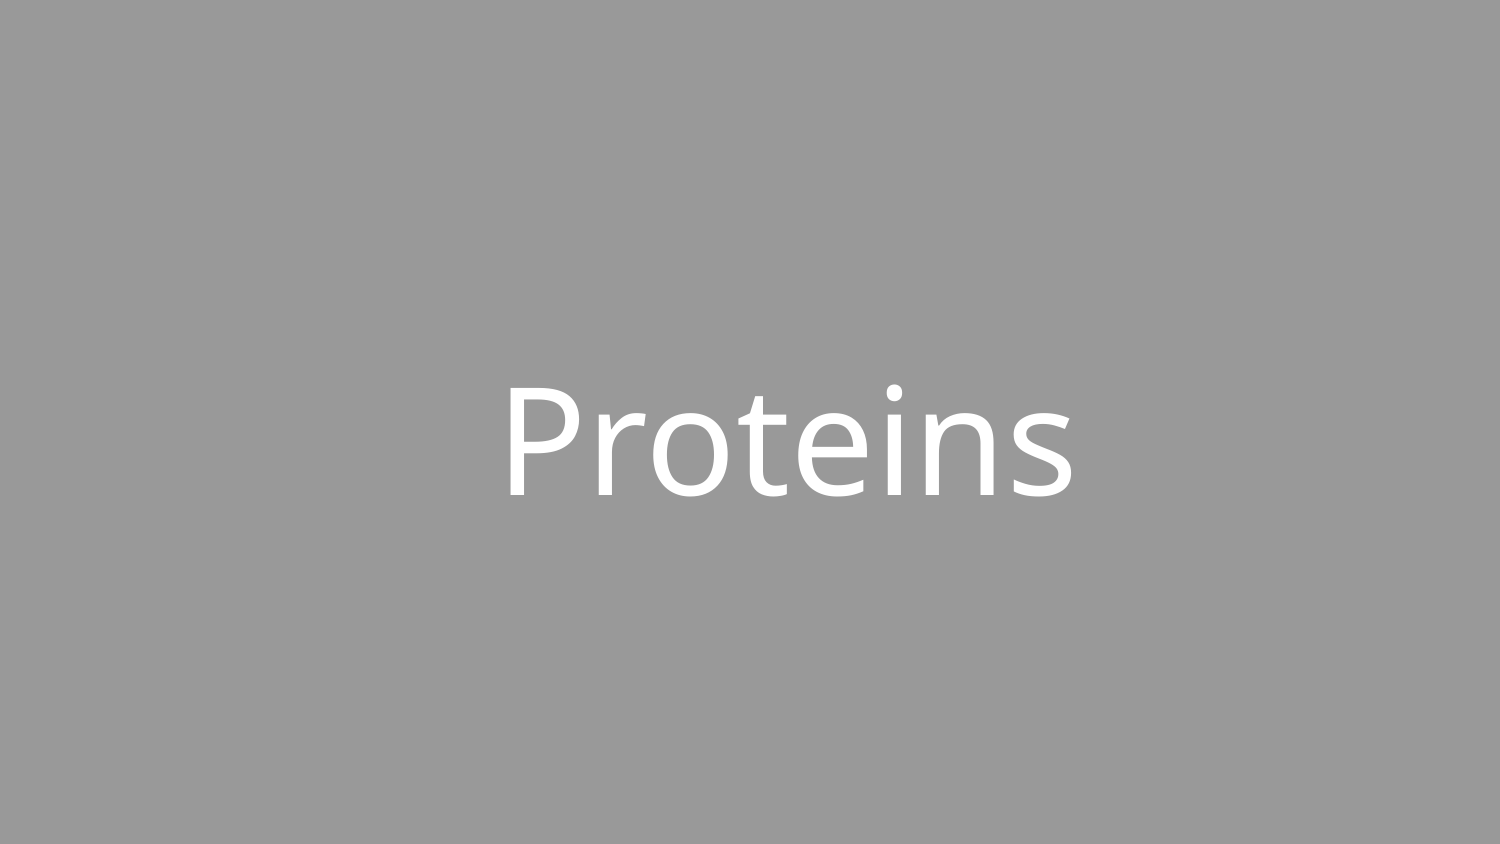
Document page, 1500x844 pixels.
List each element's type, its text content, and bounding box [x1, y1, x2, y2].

text_box Proteins [51, 374, 1449, 469]
